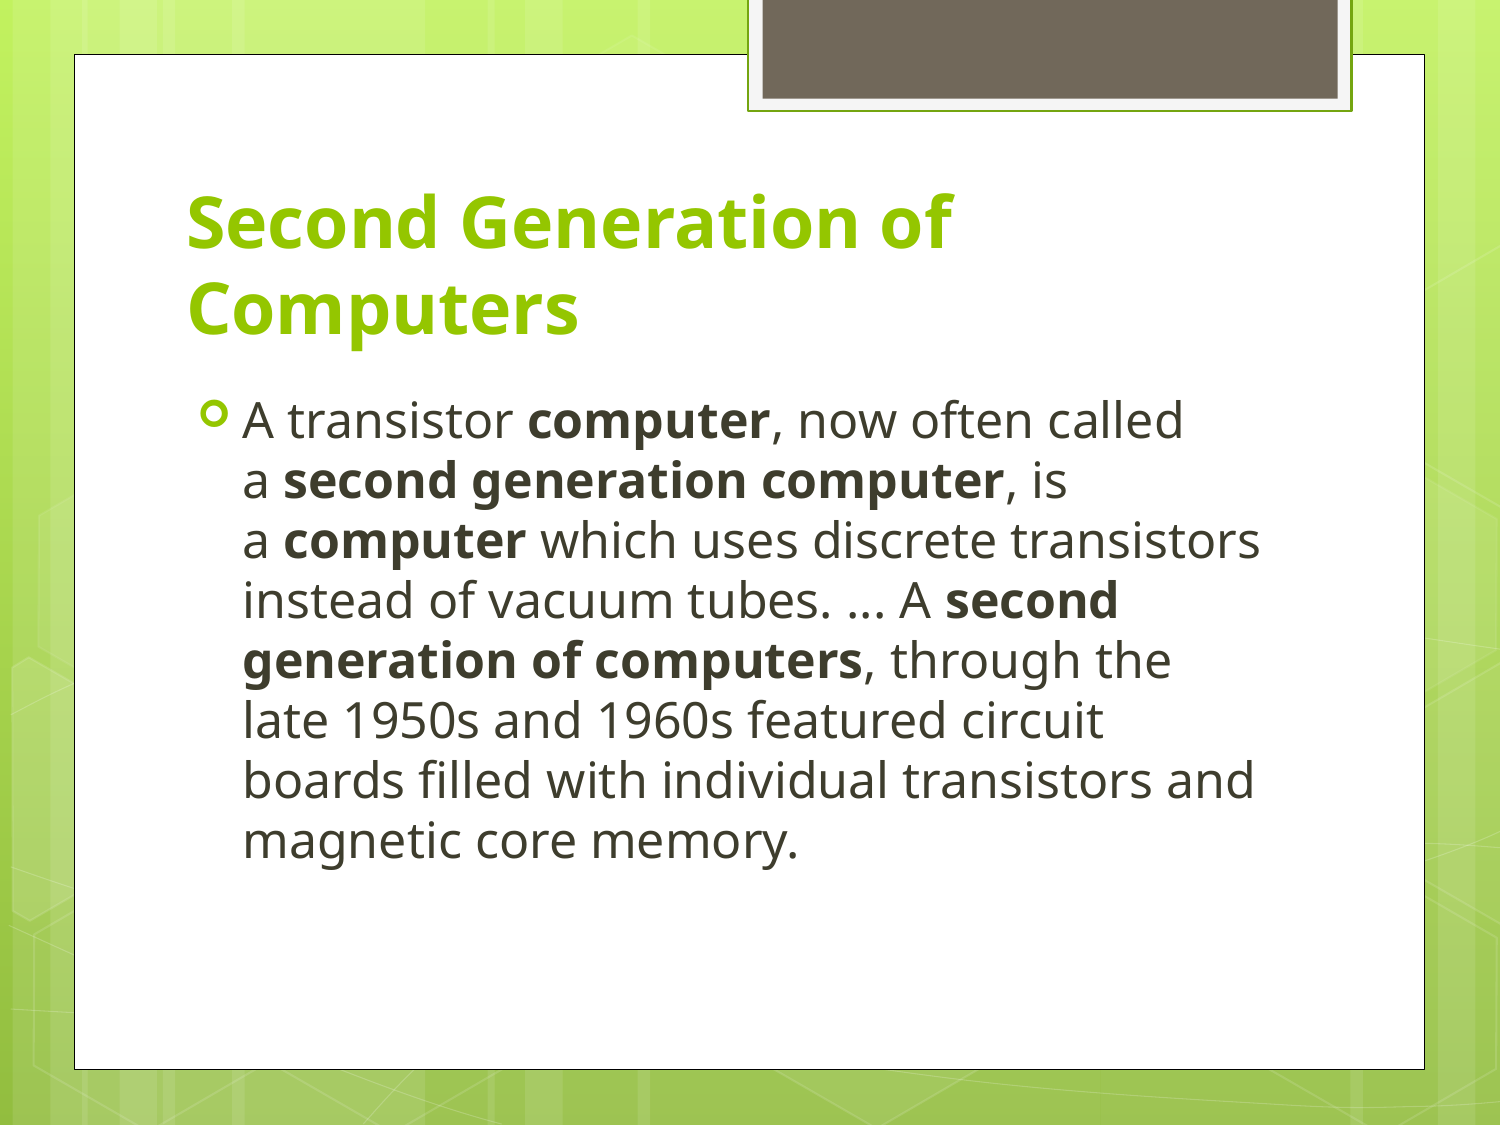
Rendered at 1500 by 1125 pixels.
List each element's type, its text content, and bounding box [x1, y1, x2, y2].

list A transistor computer, now often called a second generation computer, is a computer which uses discrete transistors instead of vacuum tubes. ... A second generation of computers, through the late 1950s and 1960s featured circuit boards filled with individual transistors and magnetic core memory. [171, 381, 1283, 957]
title Second Generation of Computers [171, 168, 1324, 357]
